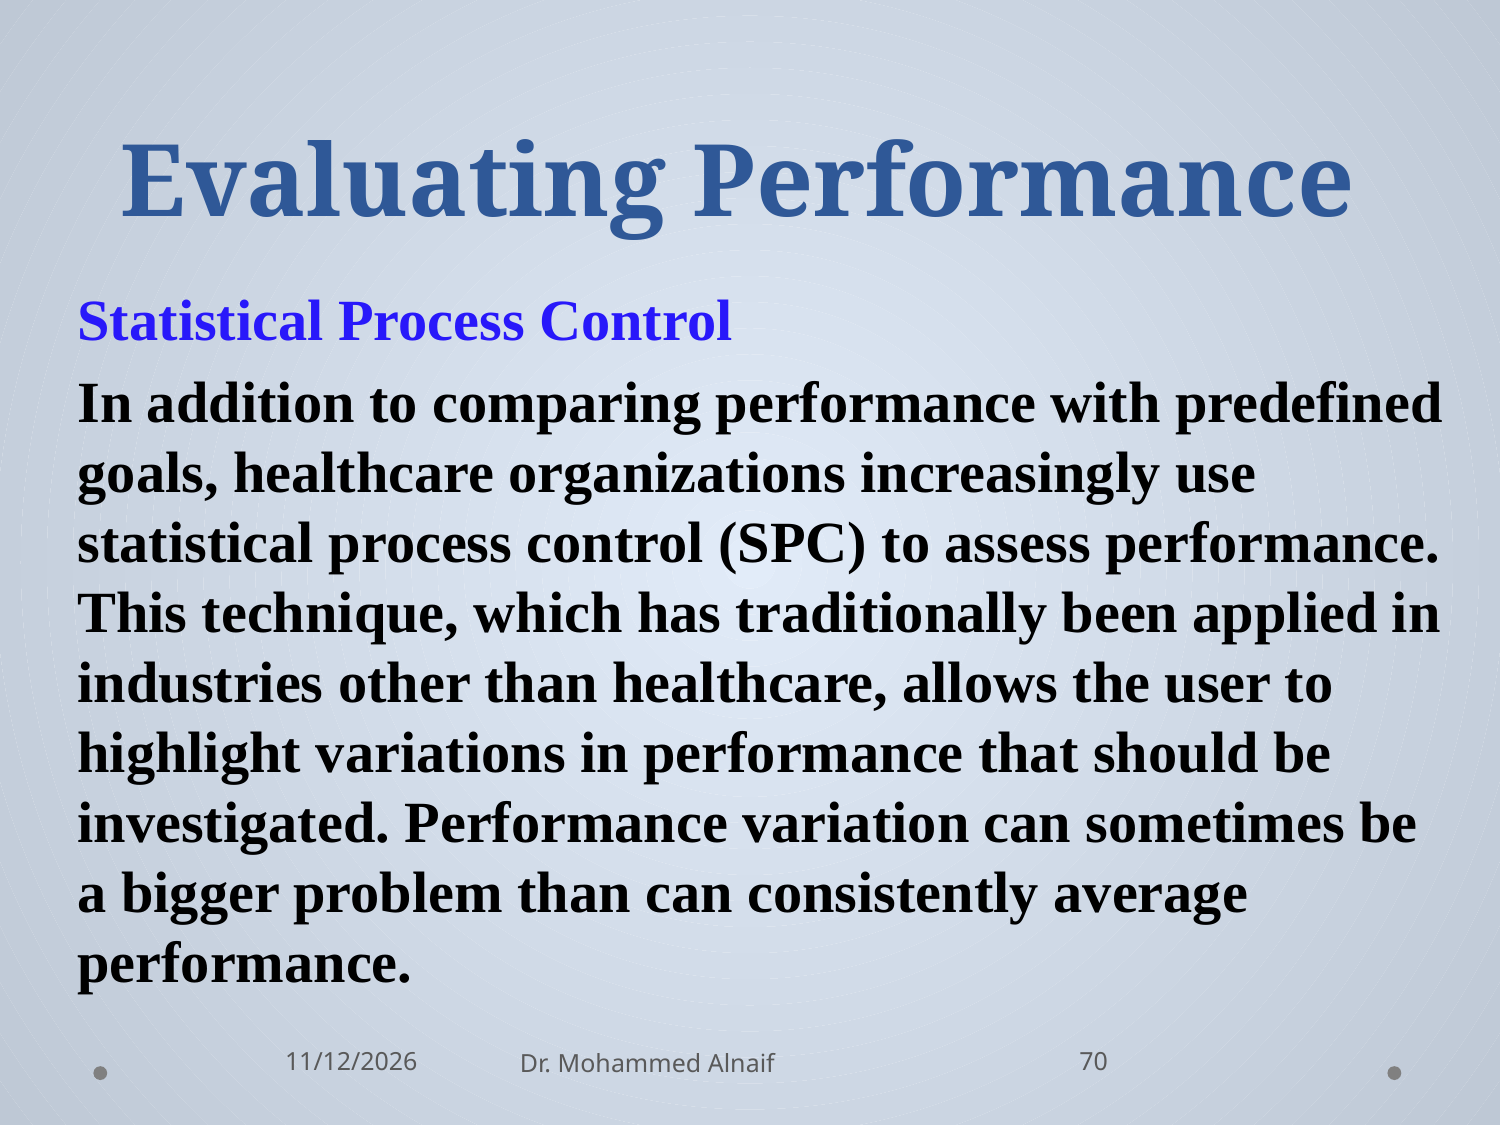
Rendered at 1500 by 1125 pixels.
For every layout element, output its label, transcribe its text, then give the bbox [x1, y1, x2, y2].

subtitle Statistical Process Control In addition to comparing performance with predefined goals, healthcare organizations increasingly use statistical process control (SPC) to assess performance. This technique, which has traditionally been applied in industries other than healthcare, allows the user to highlight variations in performance that should be investigated. Performance variation can sometimes be a bigger problem than can consistently average performance. [62, 275, 1463, 1013]
title Evaluating Performance [100, 78, 1376, 244]
slide_number 70 [1074, 1025, 1425, 1100]
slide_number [75, 1025, 425, 1100]
footer Dr. Mohammed Alnaif [512, 1025, 988, 1100]
